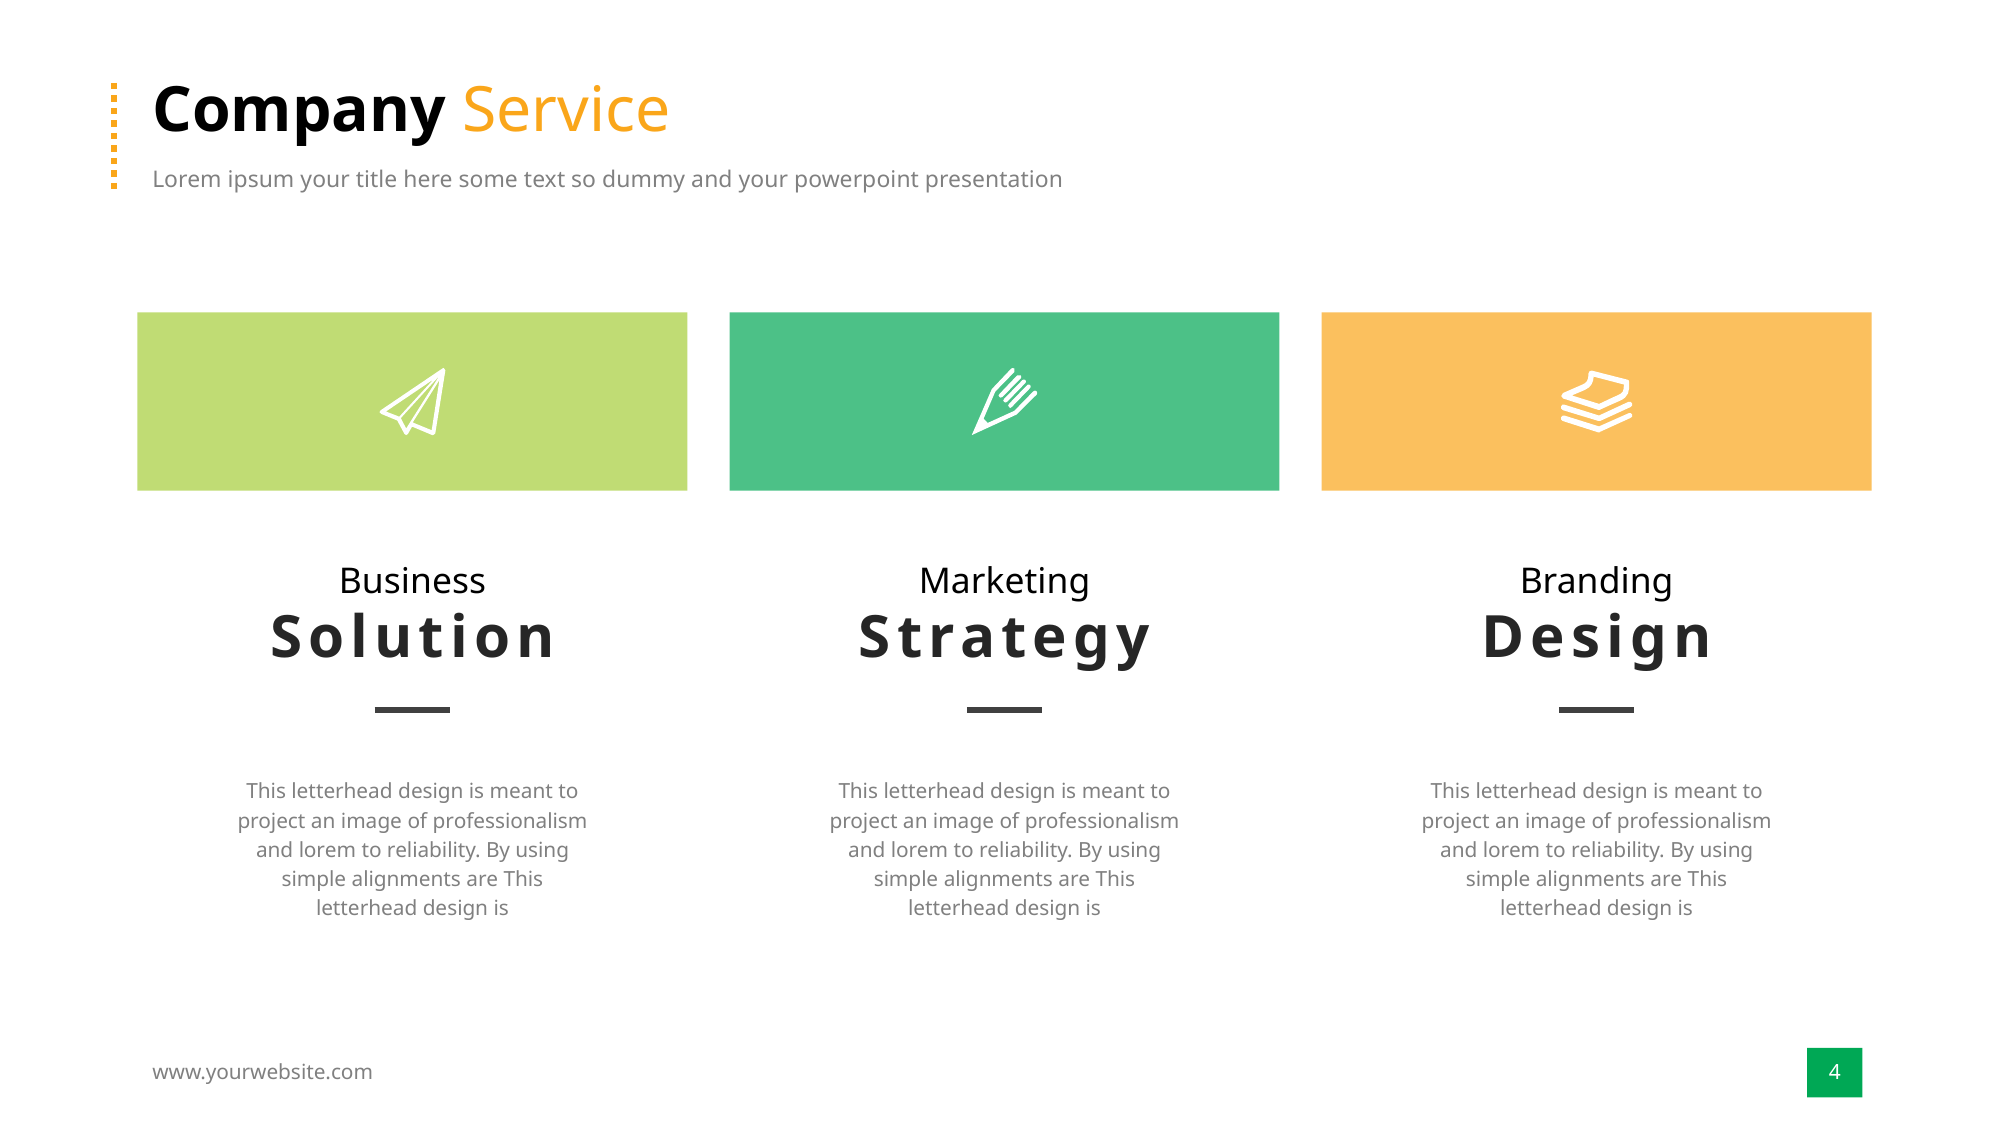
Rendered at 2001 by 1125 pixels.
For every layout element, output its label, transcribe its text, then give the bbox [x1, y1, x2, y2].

text_box [729, 311, 1281, 492]
footer www.yourwebsite.com [137, 1042, 462, 1103]
text_box Business Solution [236, 524, 589, 677]
title Company Service [137, 55, 1863, 160]
text_box This letterhead design is meant to project an image of professionalism and lorem to reliability. By using simple alignments are This letterhead design is [1420, 757, 1773, 936]
text_box [136, 311, 688, 492]
text_box This letterhead design is meant to project an image of professionalism and lorem to reliability. By using simple alignments are This letterhead design is [828, 757, 1181, 936]
list Lorem ipsum your title here some text so dummy and your powerpoint presentation [137, 160, 1863, 207]
text_box Branding Design [1453, 524, 1740, 677]
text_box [1560, 370, 1633, 433]
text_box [971, 367, 1038, 436]
text_box [379, 367, 446, 436]
slide_number 4 [1797, 1039, 1872, 1106]
text_box This letterhead design is meant to project an image of professionalism and lorem to reliability. By using simple alignments are This letterhead design is [236, 757, 589, 936]
text_box [1321, 311, 1873, 492]
text_box Marketing Strategy [831, 524, 1179, 677]
